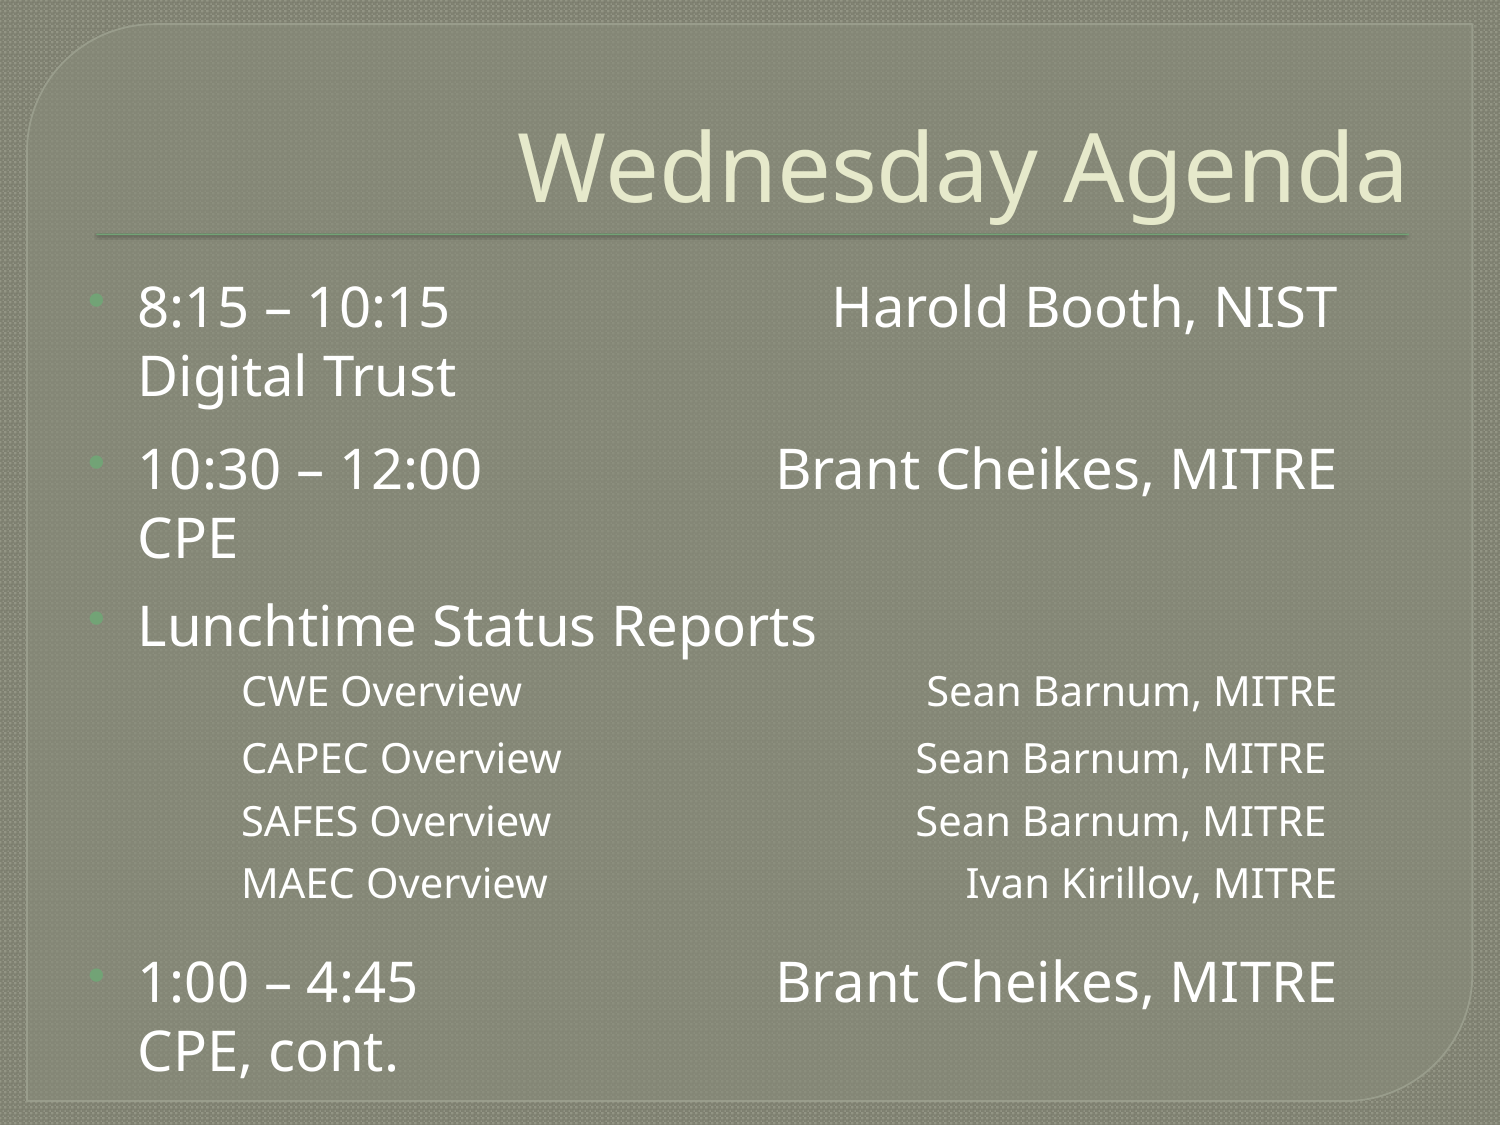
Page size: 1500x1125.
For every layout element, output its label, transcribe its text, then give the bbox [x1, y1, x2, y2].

title Wednesday Agenda [75, 41, 1425, 230]
list 8:15 – 10:15 Harold Booth, NIST Digital Trust 10:30 – 12:00 Brant Cheikes, MITRE CPE Lunchtime Status Reports CWE Overview Sean Barnum, MITRE CAPEC Overview Sean Barnum, MITRE SAFES Overview Sean Barnum, MITRE MAEC Overview Ivan Kirillov, MITRE 1:00 – 4:45 Brant Cheikes, MITRE CPE, cont. [75, 262, 1425, 1125]
